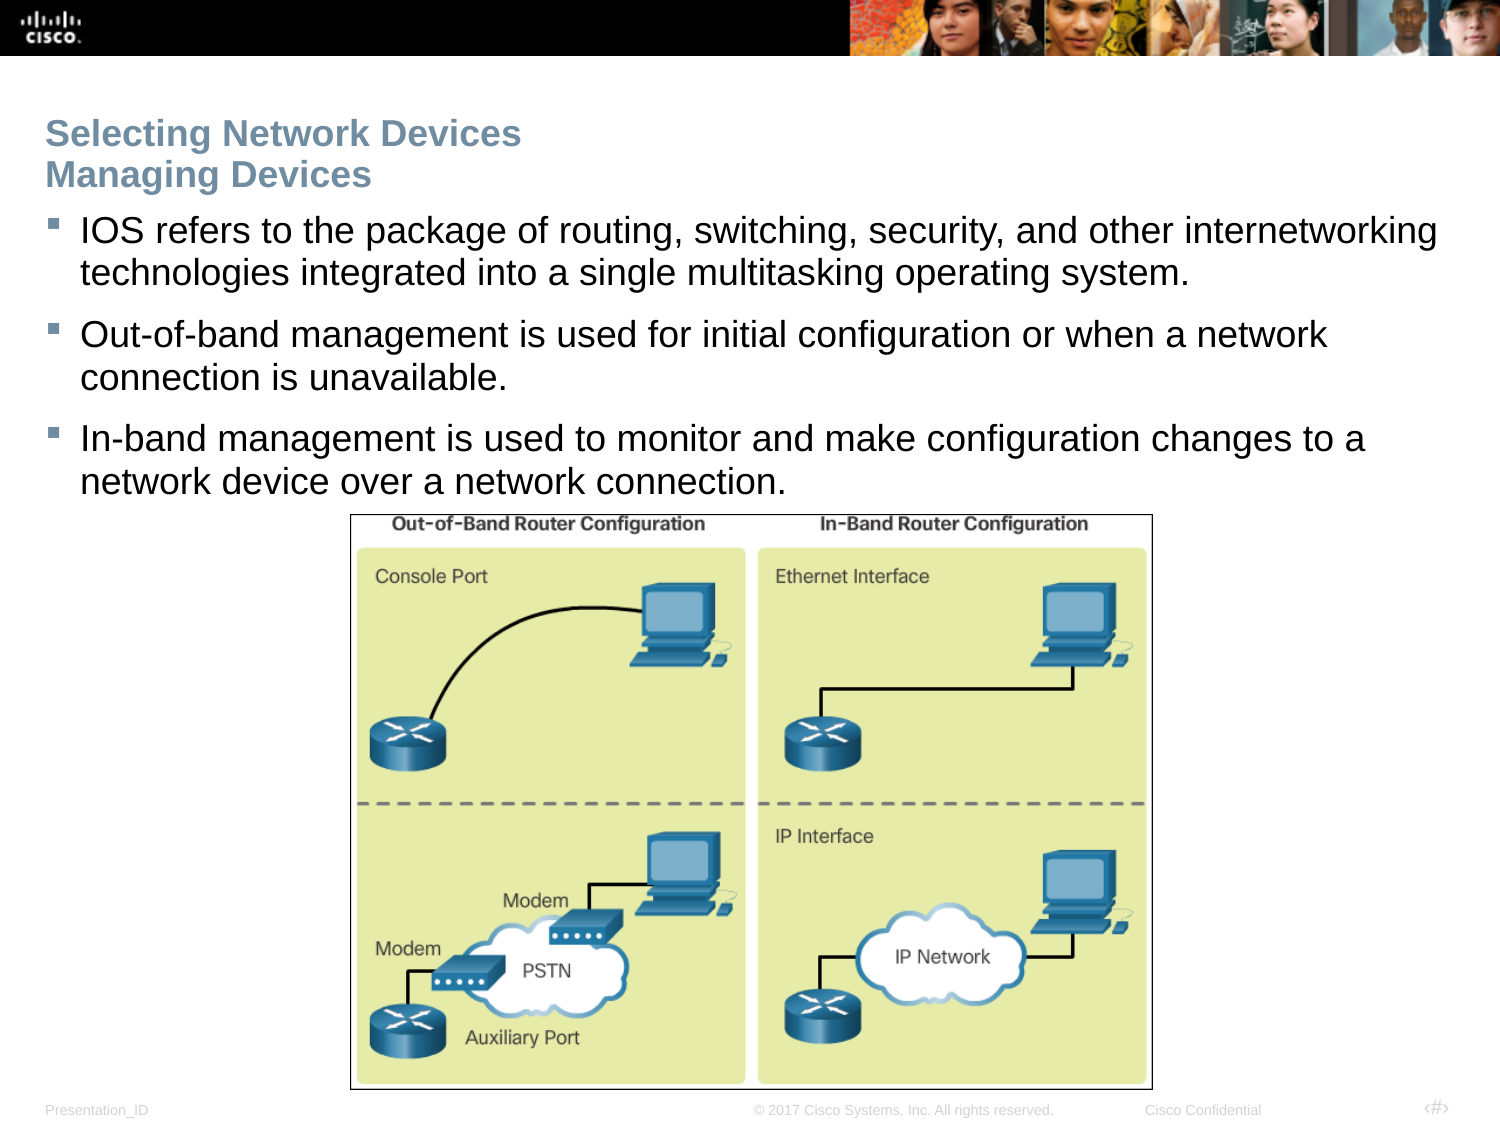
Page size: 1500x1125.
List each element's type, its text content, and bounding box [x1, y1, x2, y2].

list IOS refers to the package of routing, switching, security, and other internetworking technologies integrated into a single multitasking operating system. Out-of-band management is used for initial configuration or when a network connection is unavailable. In-band management is used to monitor and make configuration changes to a network device over a network connection. [31, 202, 1471, 515]
title Selecting Network Devices Managing Devices [31, 64, 1471, 202]
picture [0, 0, 1500, 56]
picture [349, 514, 1153, 1091]
